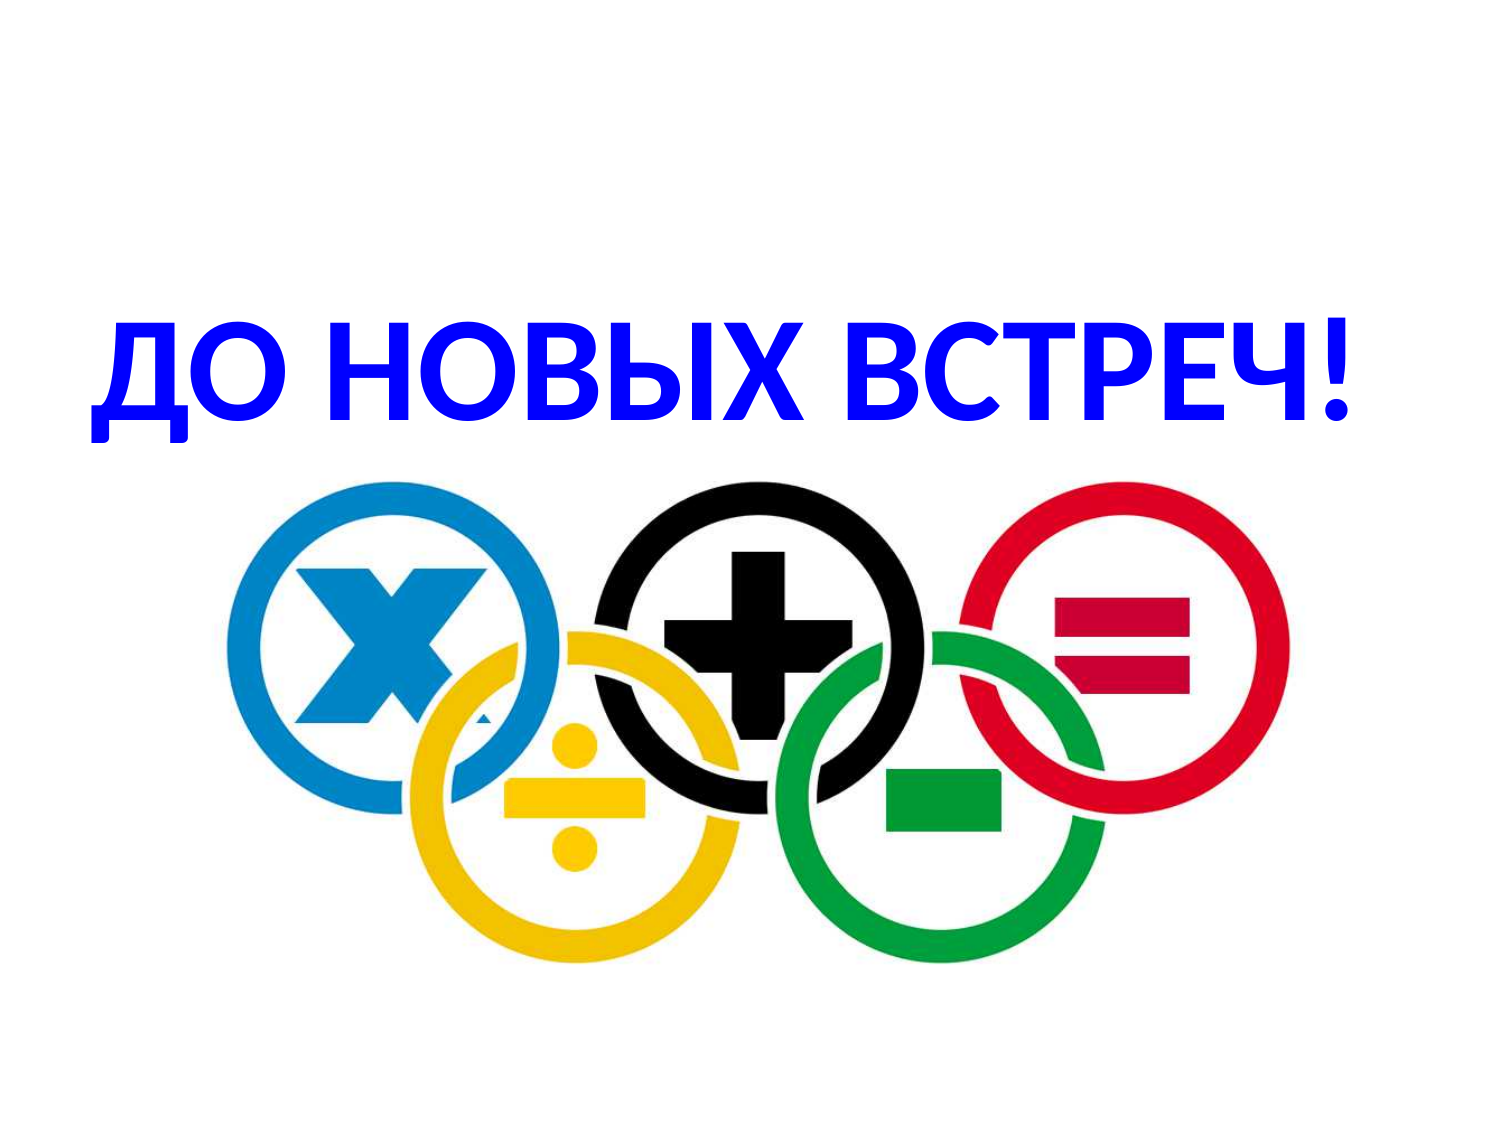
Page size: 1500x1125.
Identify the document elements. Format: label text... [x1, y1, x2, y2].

picture [194, 319, 1324, 1125]
list ДО НОВЫХ ВСТРЕЧ! [75, 262, 1425, 1005]
